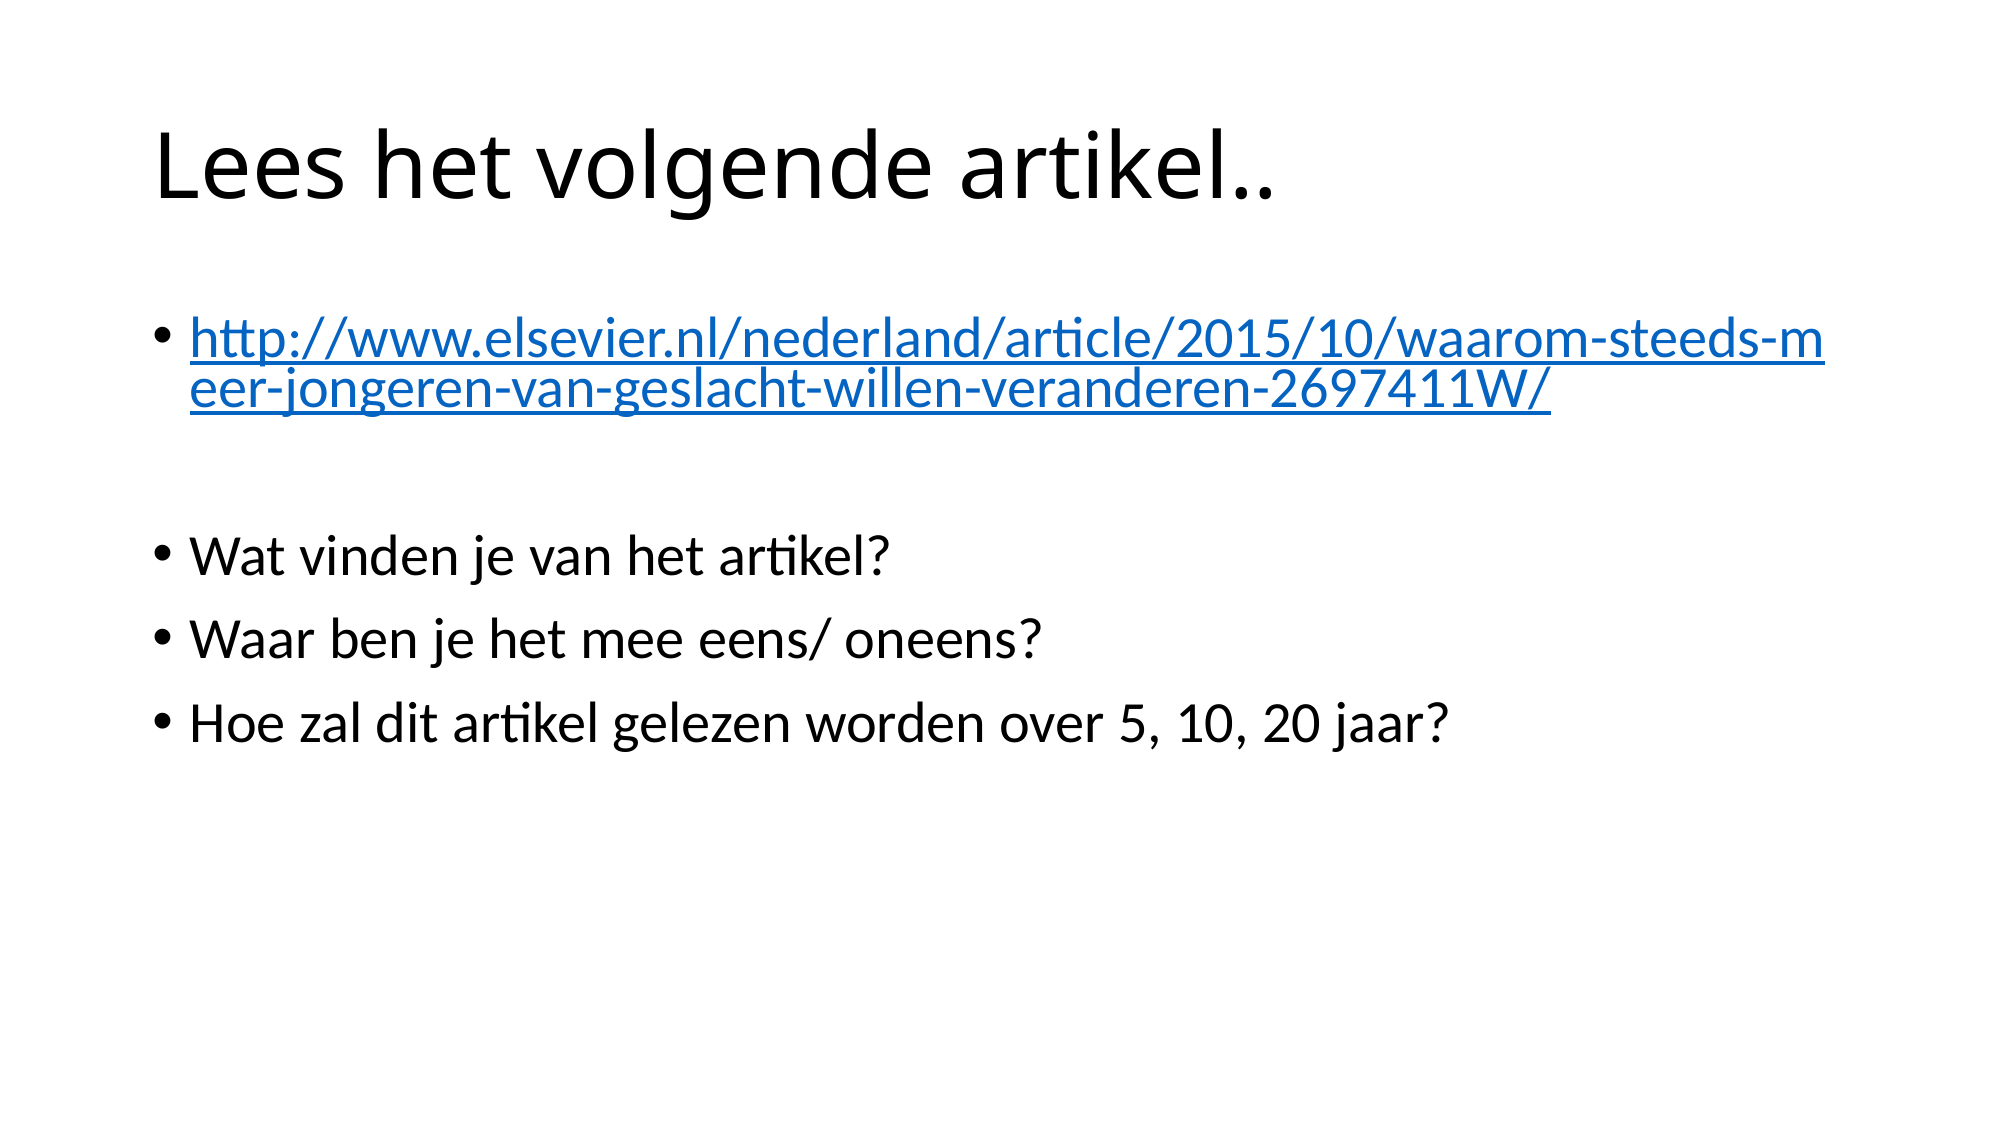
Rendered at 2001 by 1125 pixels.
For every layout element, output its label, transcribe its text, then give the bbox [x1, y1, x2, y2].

list http://www.elsevier.nl/nederland/article/2015/10/waarom-steeds-meer-jongeren-van-geslacht-willen-veranderen-2697411W/ Wat vinden je van het artikel? Waar ben je het mee eens/ oneens? Hoe zal dit artikel gelezen worden over 5, 10, 20 jaar? [137, 299, 1863, 1014]
title Lees het volgende artikel.. [137, 59, 1863, 278]
